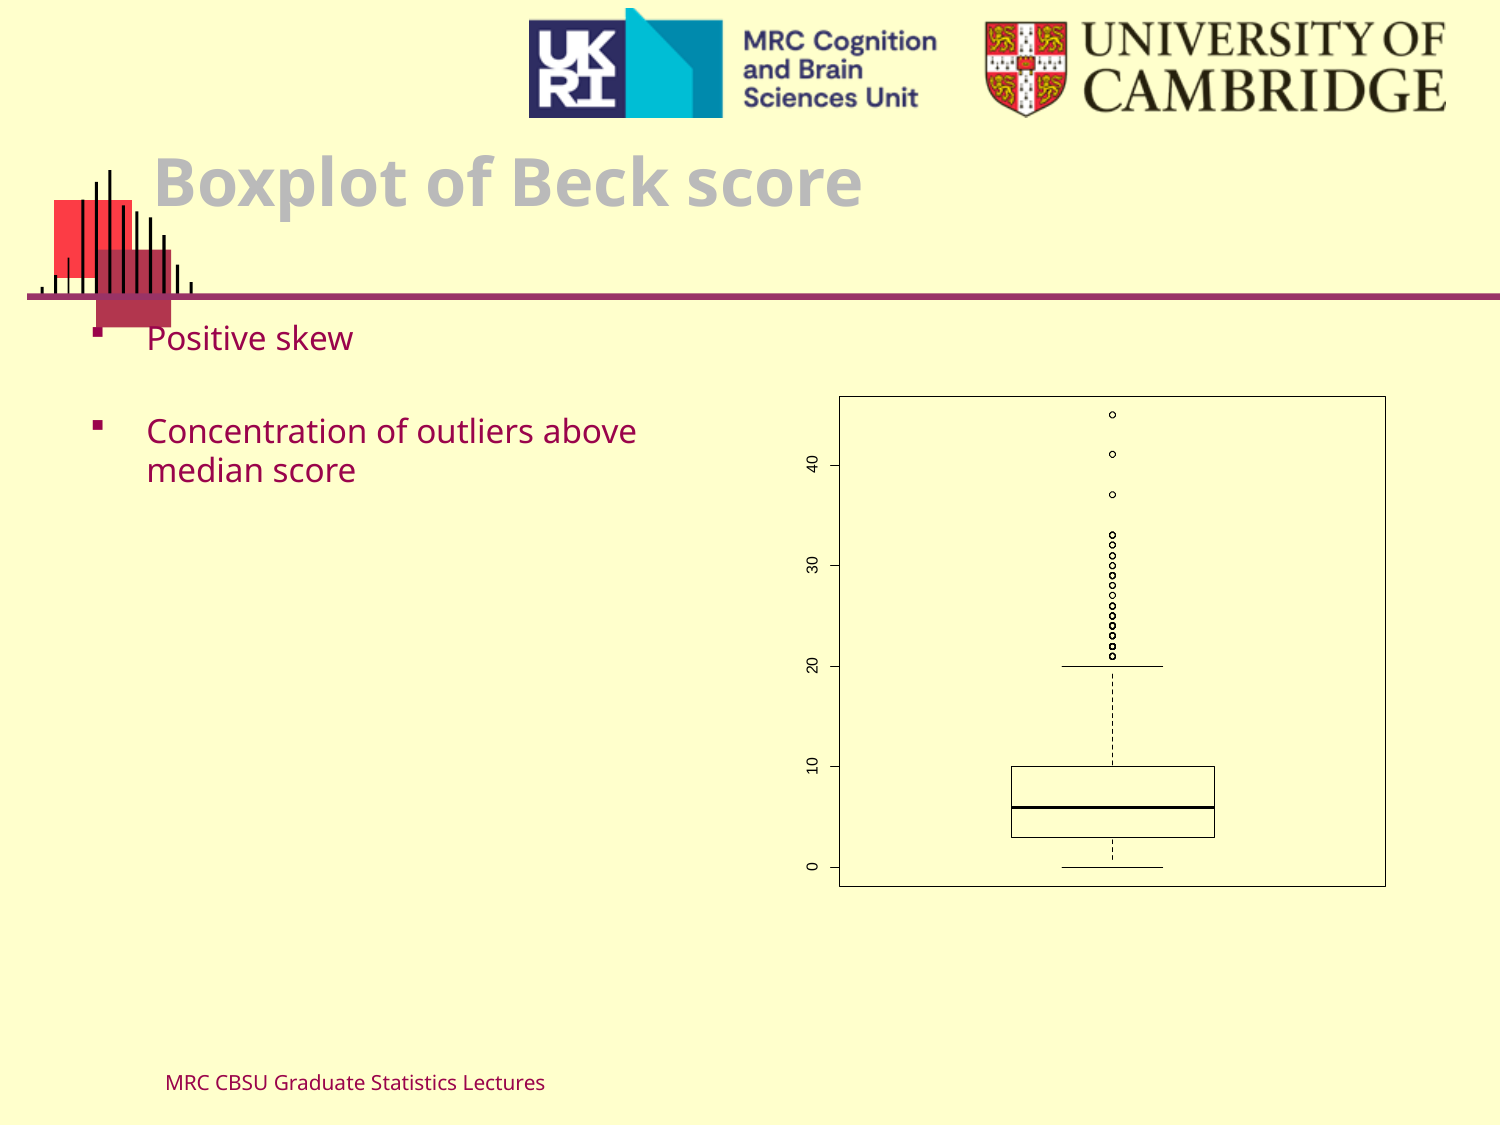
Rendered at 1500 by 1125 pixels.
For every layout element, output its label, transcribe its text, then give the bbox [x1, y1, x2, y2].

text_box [762, 318, 1426, 981]
title Boxplot of Beck score [137, 137, 988, 233]
footer MRC CBSU Graduate Statistics Lectures [149, 1062, 988, 1101]
picture [529, 8, 1446, 118]
list Positive skew Concentration of outliers above median score [75, 262, 738, 1038]
